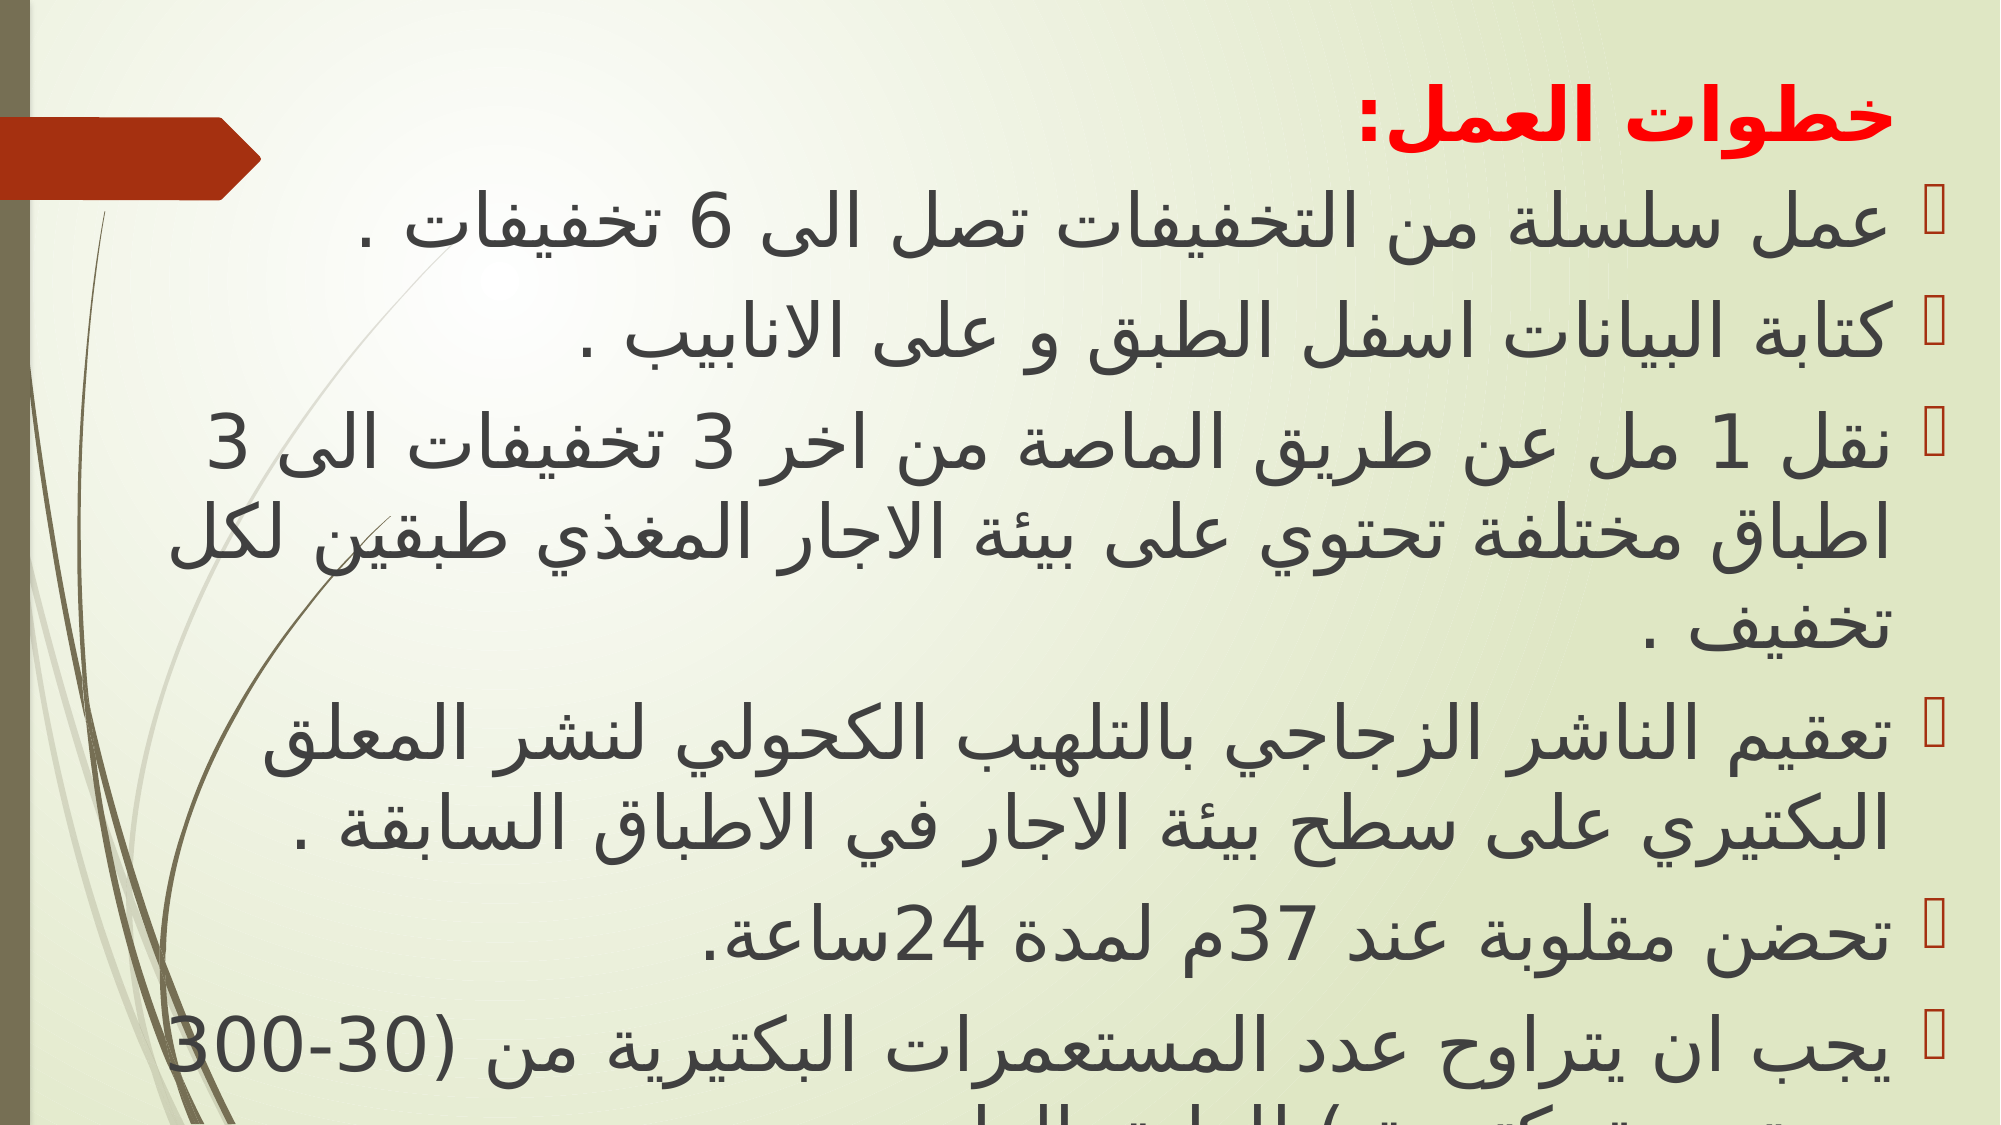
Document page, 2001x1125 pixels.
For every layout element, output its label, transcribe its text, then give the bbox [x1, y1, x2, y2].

list عمل سلسلة من التخفيفات تصل الى 6 تخفيفات . كتابة البيانات اسفل الطبق و على الانابيب . نقل 1 مل عن طريق الماصة من اخر 3 تخفيفات الى 3 اطباق مختلفة تحتوي على بيئة الاجار المغذي طبقين لكل تخفيف . تعقيم الناشر الزجاجي بالتلهيب الكحولي لنشر المعلق البكتيري على سطح بيئة الاجار في الاطباق السابقة . تحضن مقلوبة عند 37م لمدة 24ساعة. يجب ان يتراوح عدد المستعمرات البكتيرية من (30-300 مستعمرة بكتيرية ) للطبق الواحد . عدد خلايا البكتيريا = عدد المستعمرات × مقلوب التخفيف [81, 164, 1966, 785]
title خطوات العمل: [451, 59, 1914, 164]
